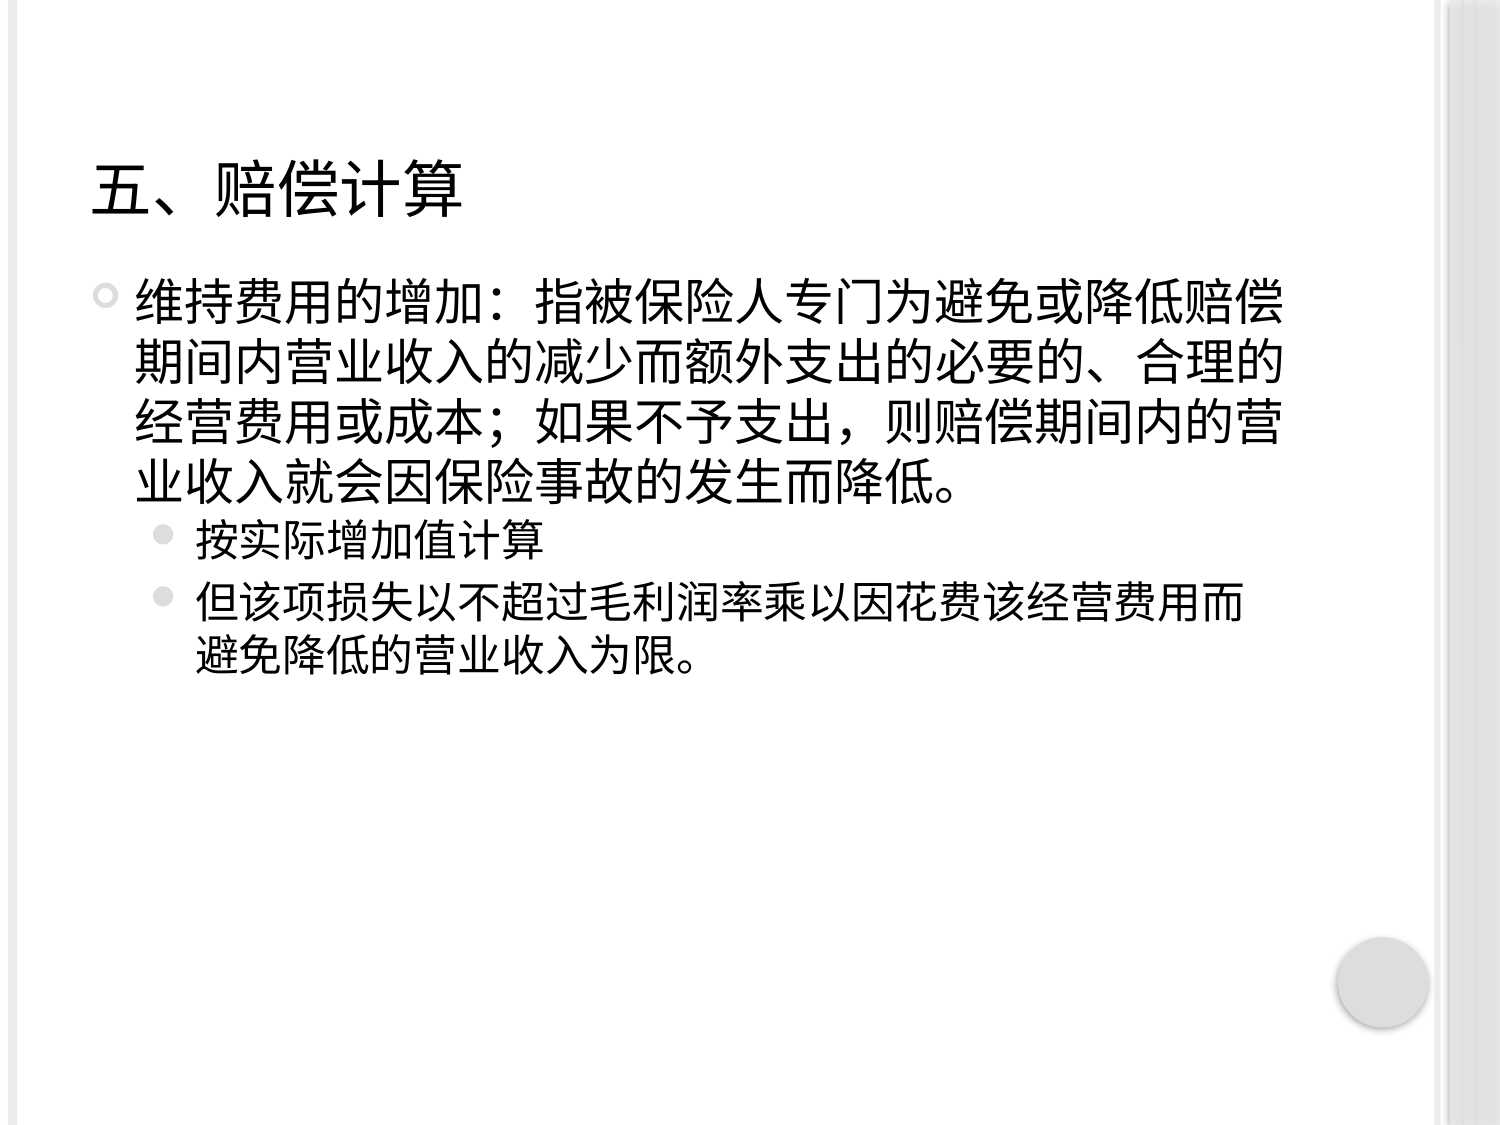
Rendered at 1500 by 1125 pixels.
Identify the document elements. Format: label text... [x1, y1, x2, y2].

title 五、赔偿计算 [75, 45, 1300, 233]
list 维持费用的增加：指被保险人专门为避免或降低赔偿期间内营业收入的减少而额外支出的必要的、合理的经营费用或成本；如果不予支出，则赔偿期间内的营业收入就会因保险事故的发生而降低。 按实际增加值计算 但该项损失以不超过毛利润率乘以因花费该经营费用而避免降低的营业收入为限。 [74, 262, 1301, 1063]
